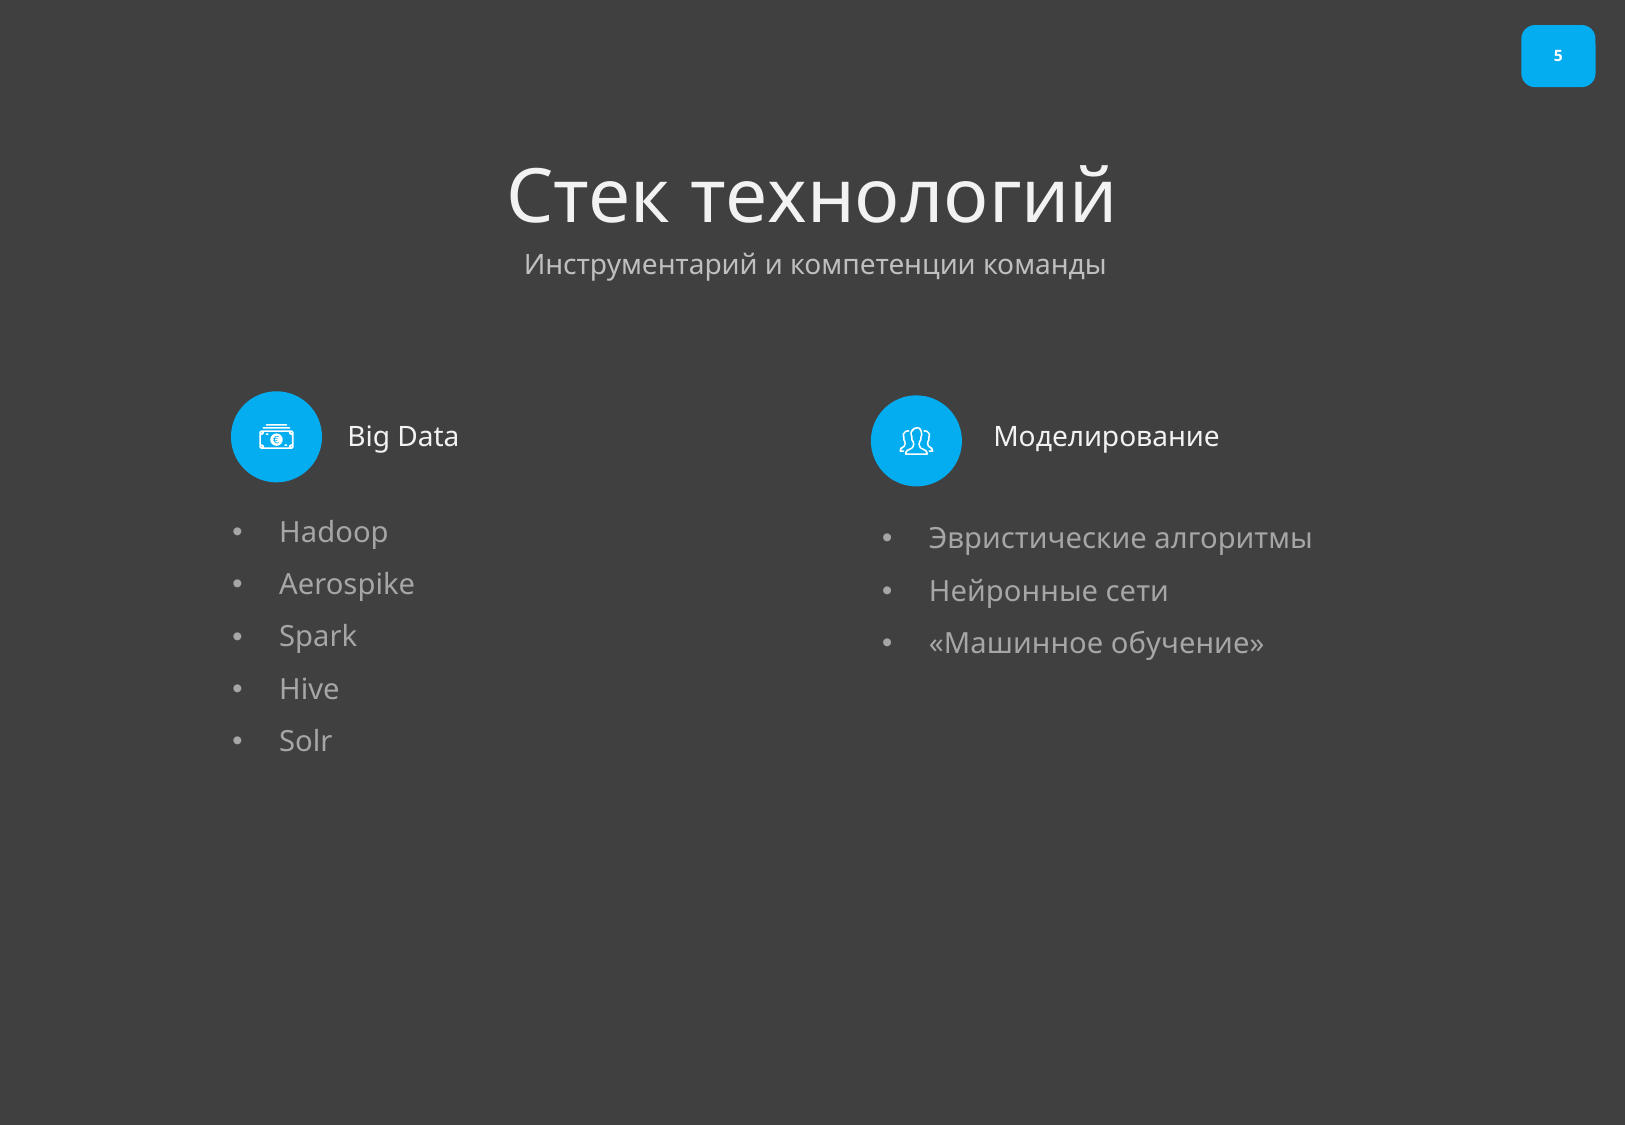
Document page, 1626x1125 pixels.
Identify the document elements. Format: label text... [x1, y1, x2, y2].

title Стек технологий [273, 158, 1352, 238]
text_box Эвристические алгоритмы Нейронные сети «Машинное обучение» [882, 509, 1514, 674]
text_box Моделирование [993, 415, 1304, 460]
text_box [230, 391, 323, 483]
list 5 [1535, 33, 1582, 79]
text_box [870, 395, 962, 487]
text_box Big Data [347, 414, 767, 460]
list Инструментарий и компетенции команды [276, 237, 1355, 295]
text_box Hadoop Aerospike Spark Hive Solr [232, 462, 830, 813]
